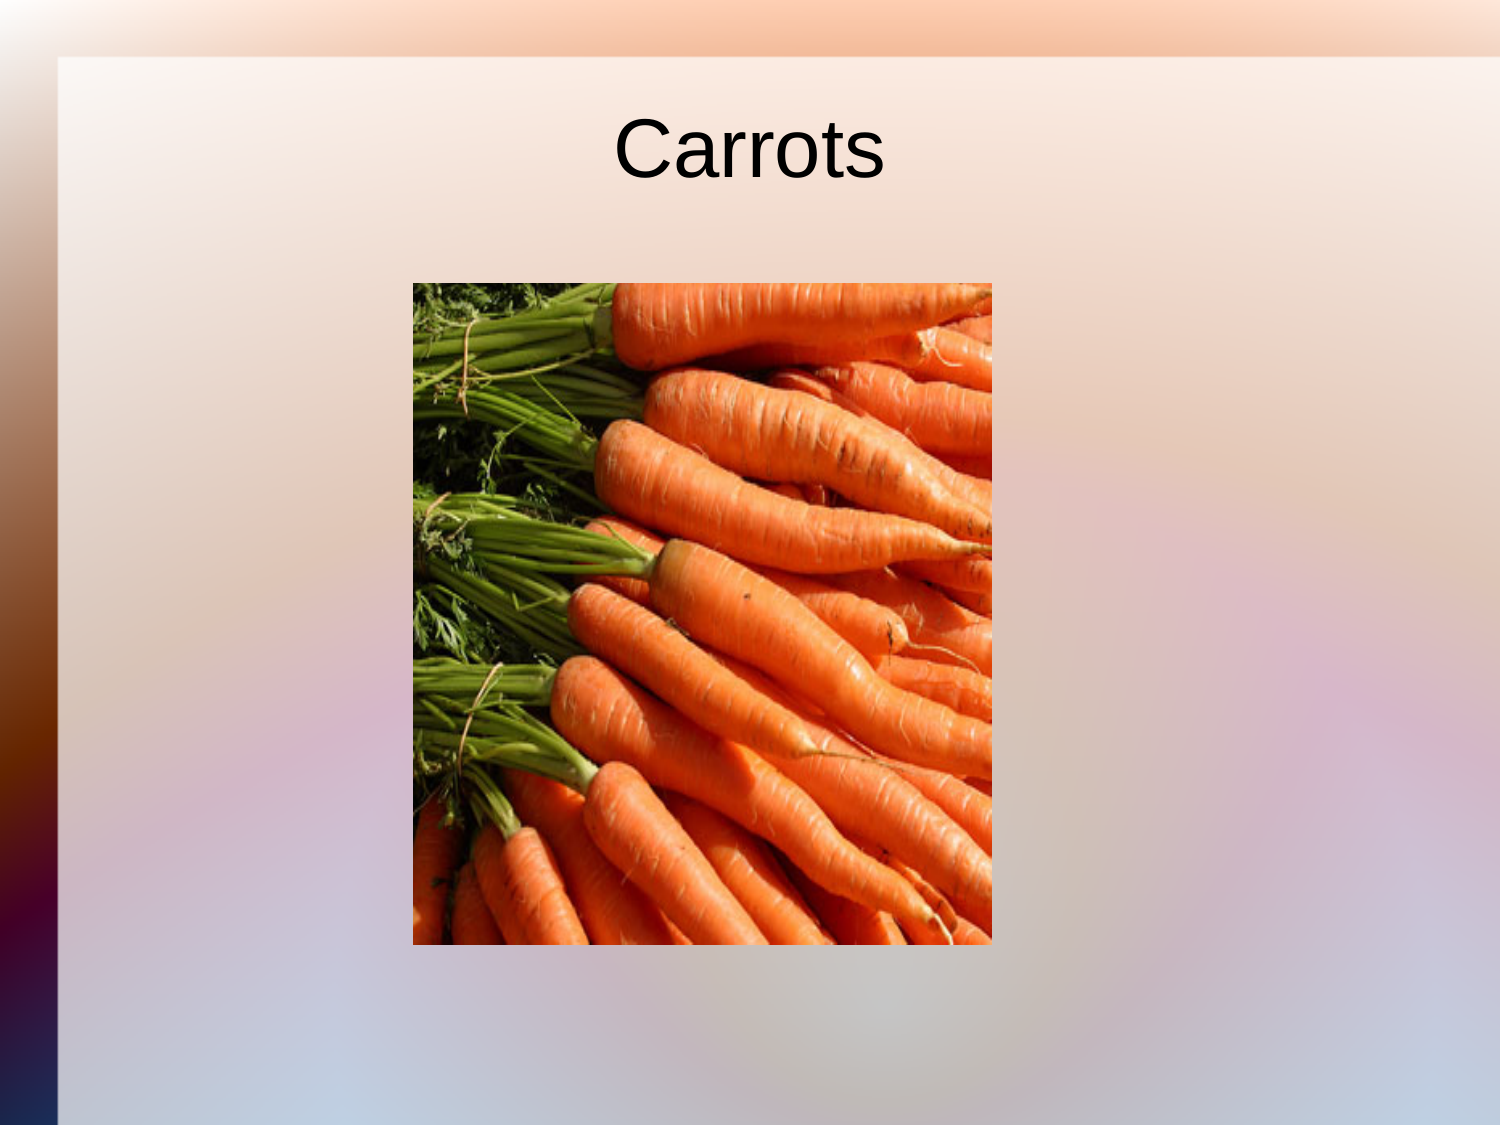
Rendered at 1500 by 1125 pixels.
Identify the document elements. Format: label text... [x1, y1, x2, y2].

picture [0, 0, 1500, 1125]
text_box Carrots [74, 50, 1425, 238]
